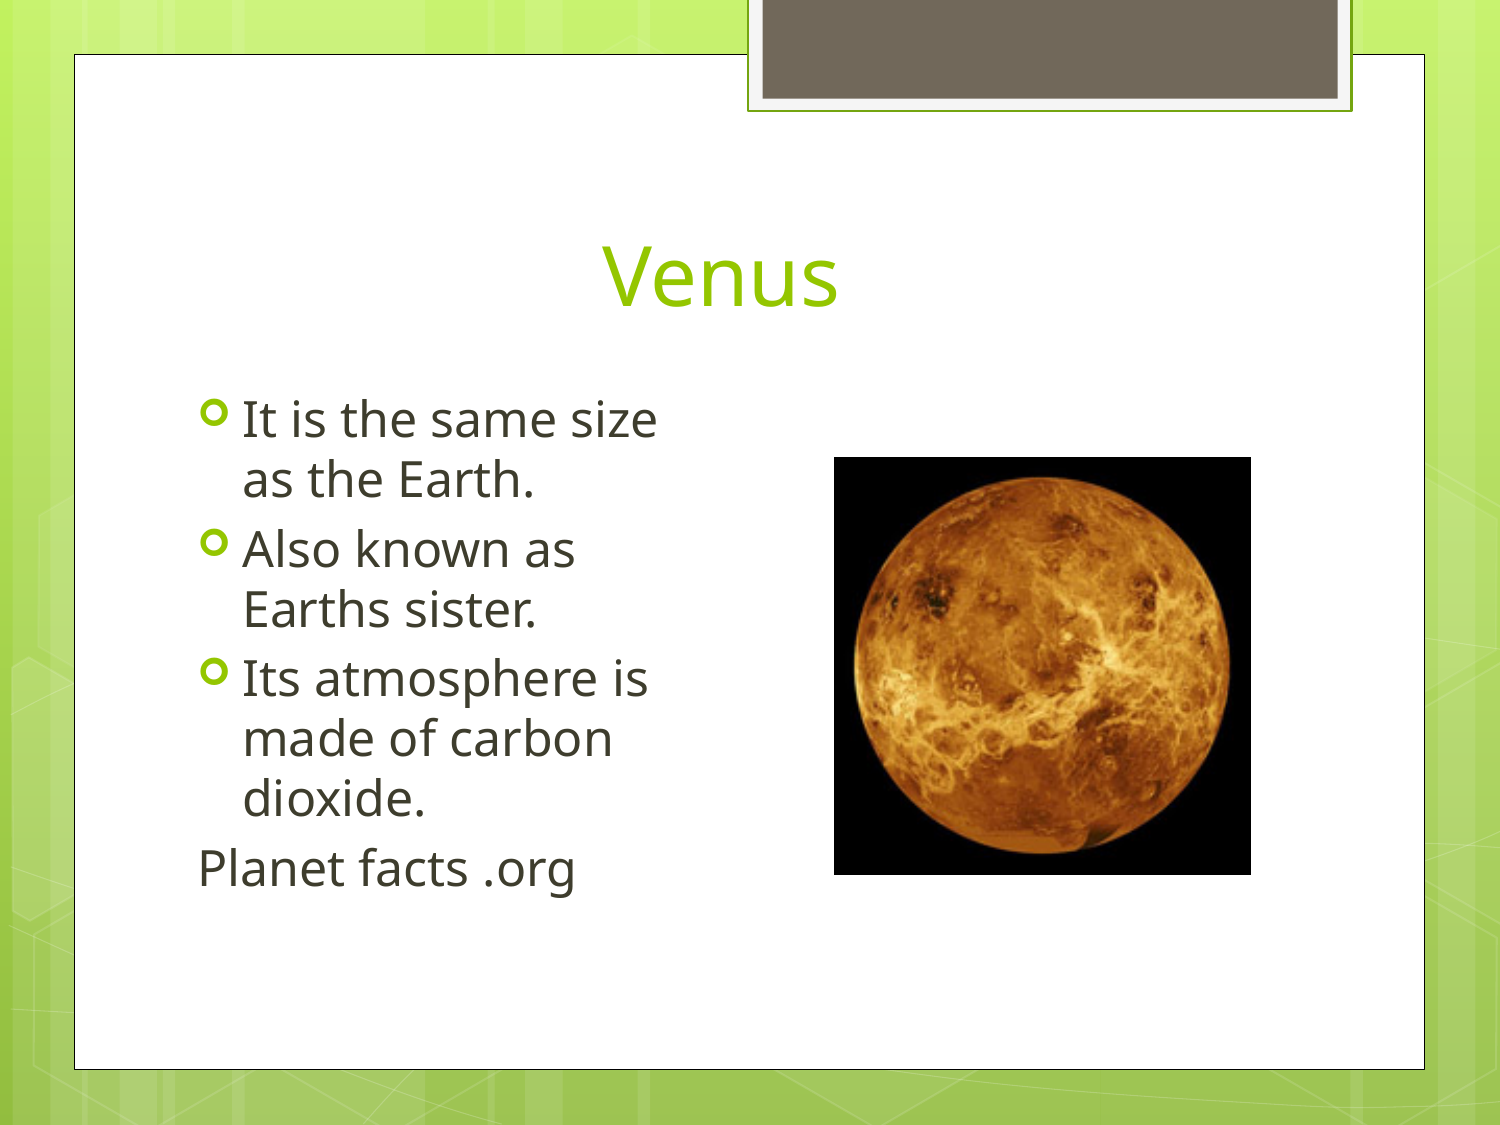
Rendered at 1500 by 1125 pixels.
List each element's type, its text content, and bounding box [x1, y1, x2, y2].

title Venus [587, 187, 867, 332]
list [833, 457, 1251, 875]
list It is the same size as the Earth. Also known as Earths sister. Its atmosphere is made of carbon dioxide. Planet facts .org [171, 379, 732, 953]
